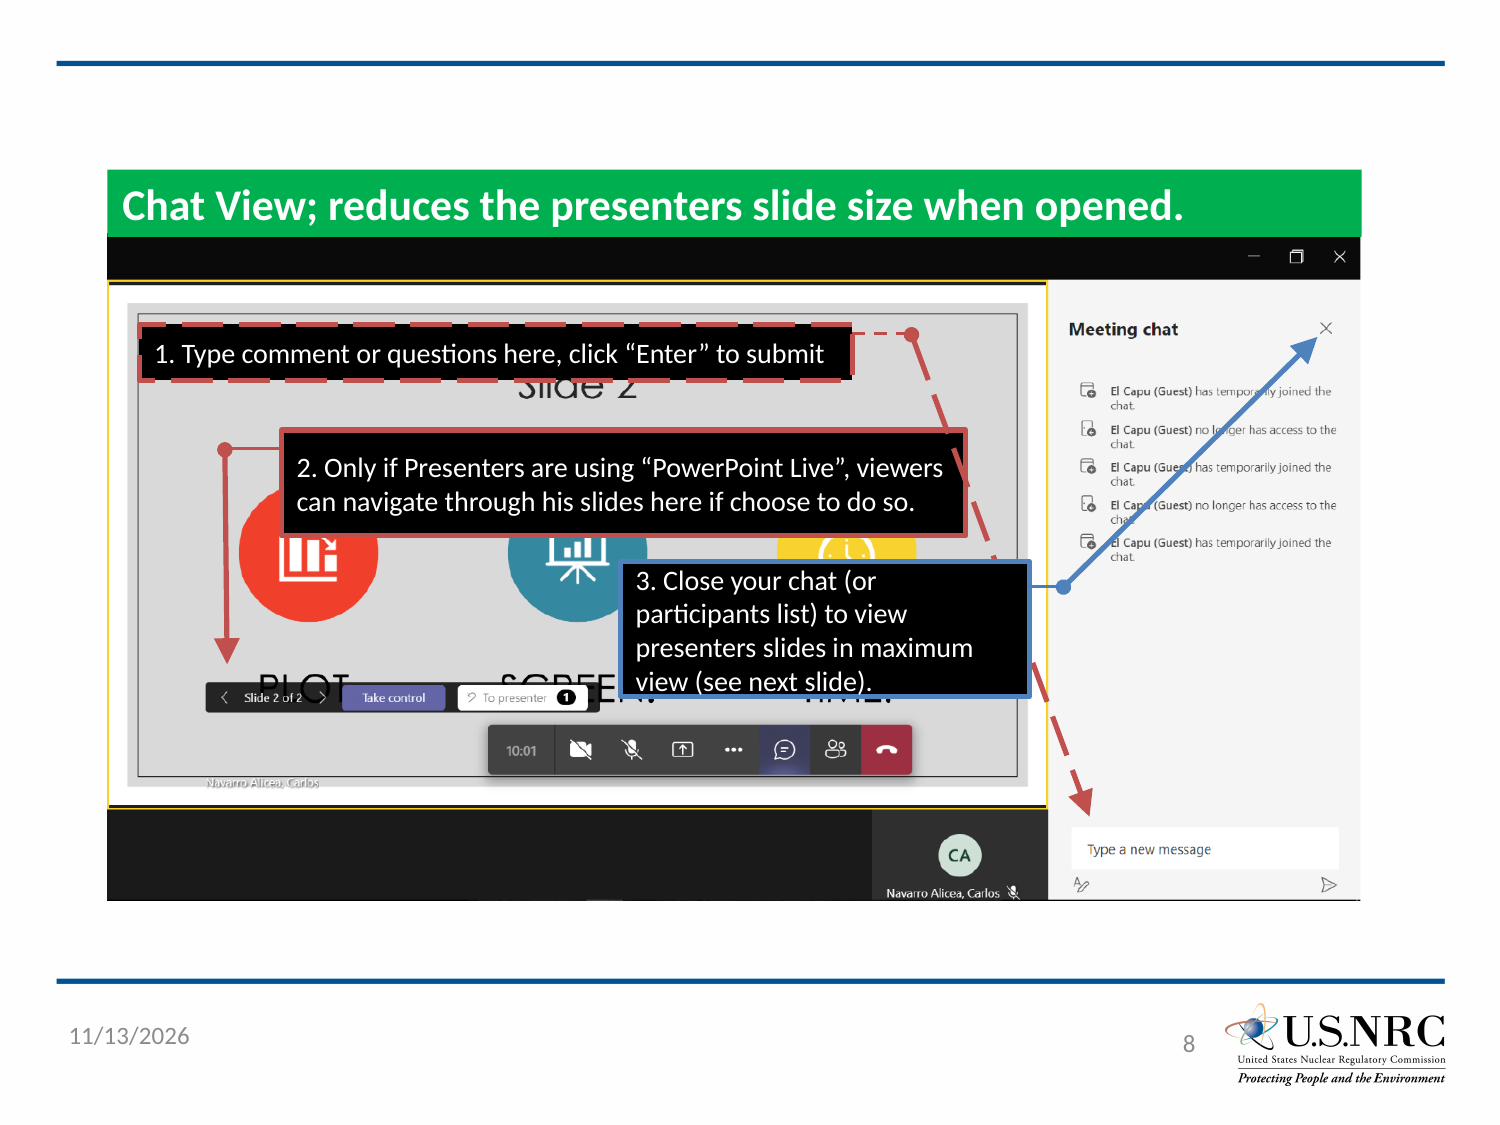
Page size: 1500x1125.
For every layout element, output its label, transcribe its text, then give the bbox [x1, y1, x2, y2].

text_box Chat View; reduces the presenters slide size when opened. [107, 169, 1362, 233]
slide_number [53, 1004, 404, 1065]
picture [0, 0, 1500, 1125]
slide_number 8 [1030, 1012, 1211, 1073]
